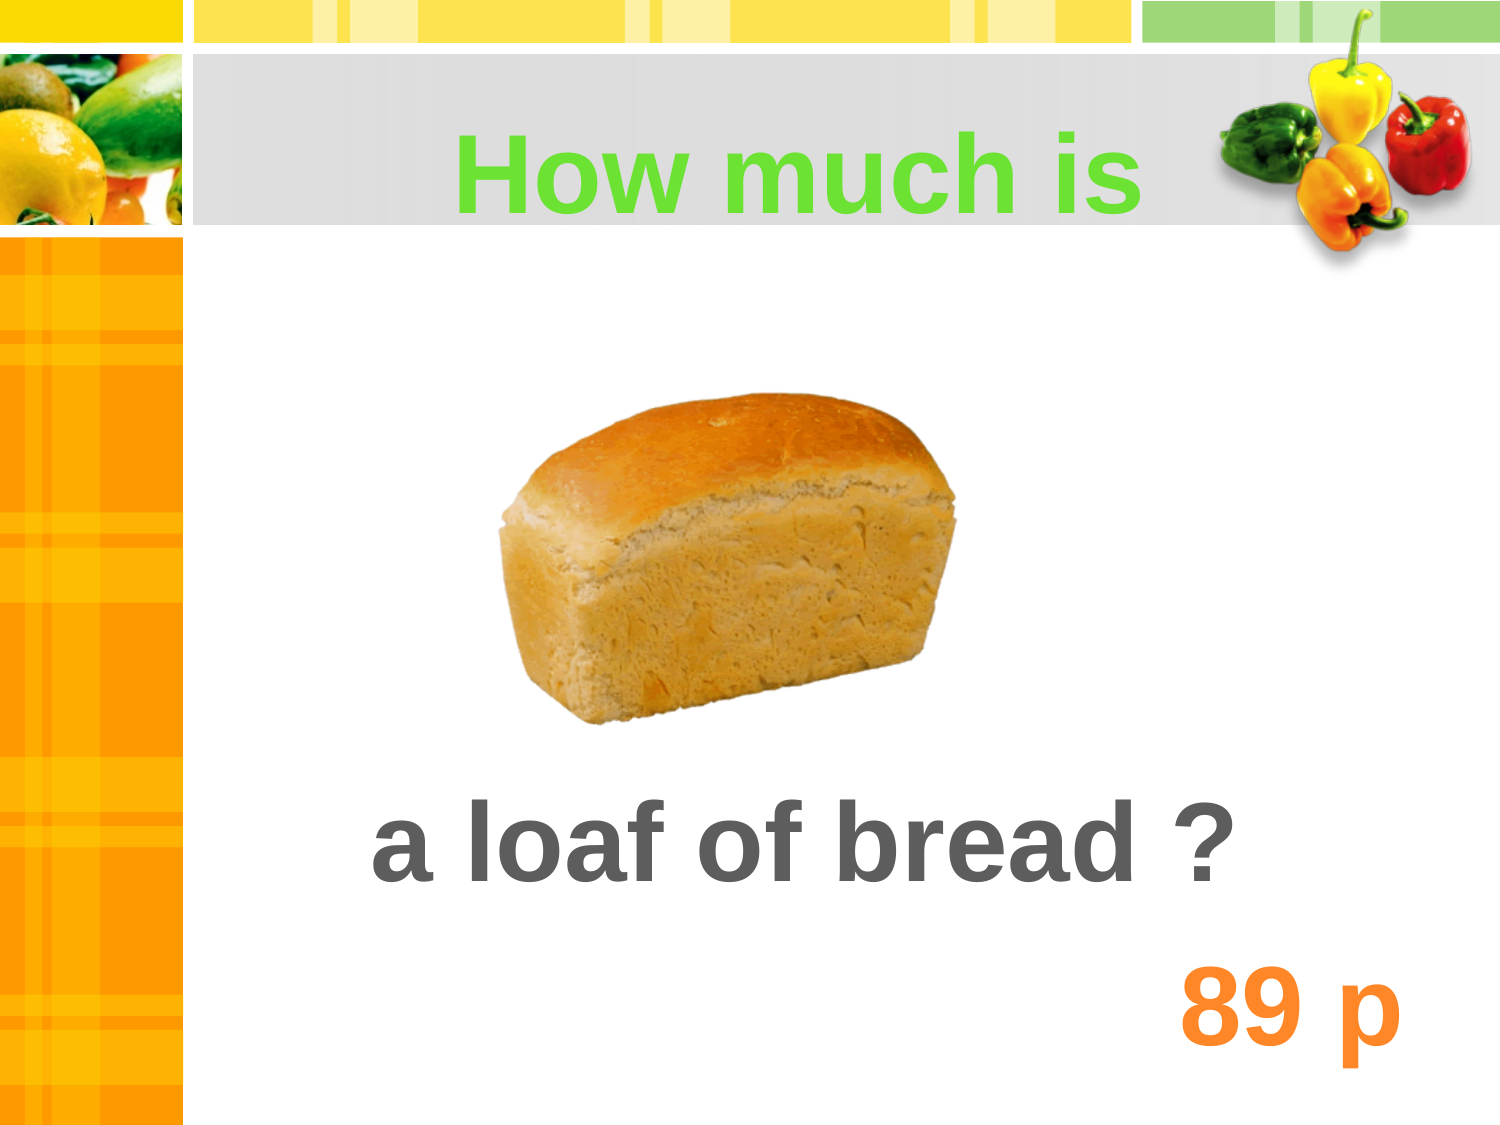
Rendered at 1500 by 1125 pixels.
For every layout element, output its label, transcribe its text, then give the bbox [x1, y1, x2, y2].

text_box How much is [437, 93, 1193, 244]
text_box a loaf of bread ? [356, 761, 1255, 912]
picture [1207, 9, 1483, 279]
picture [0, 54, 182, 225]
picture [491, 386, 962, 731]
text_box 89 p [1164, 925, 1420, 1076]
